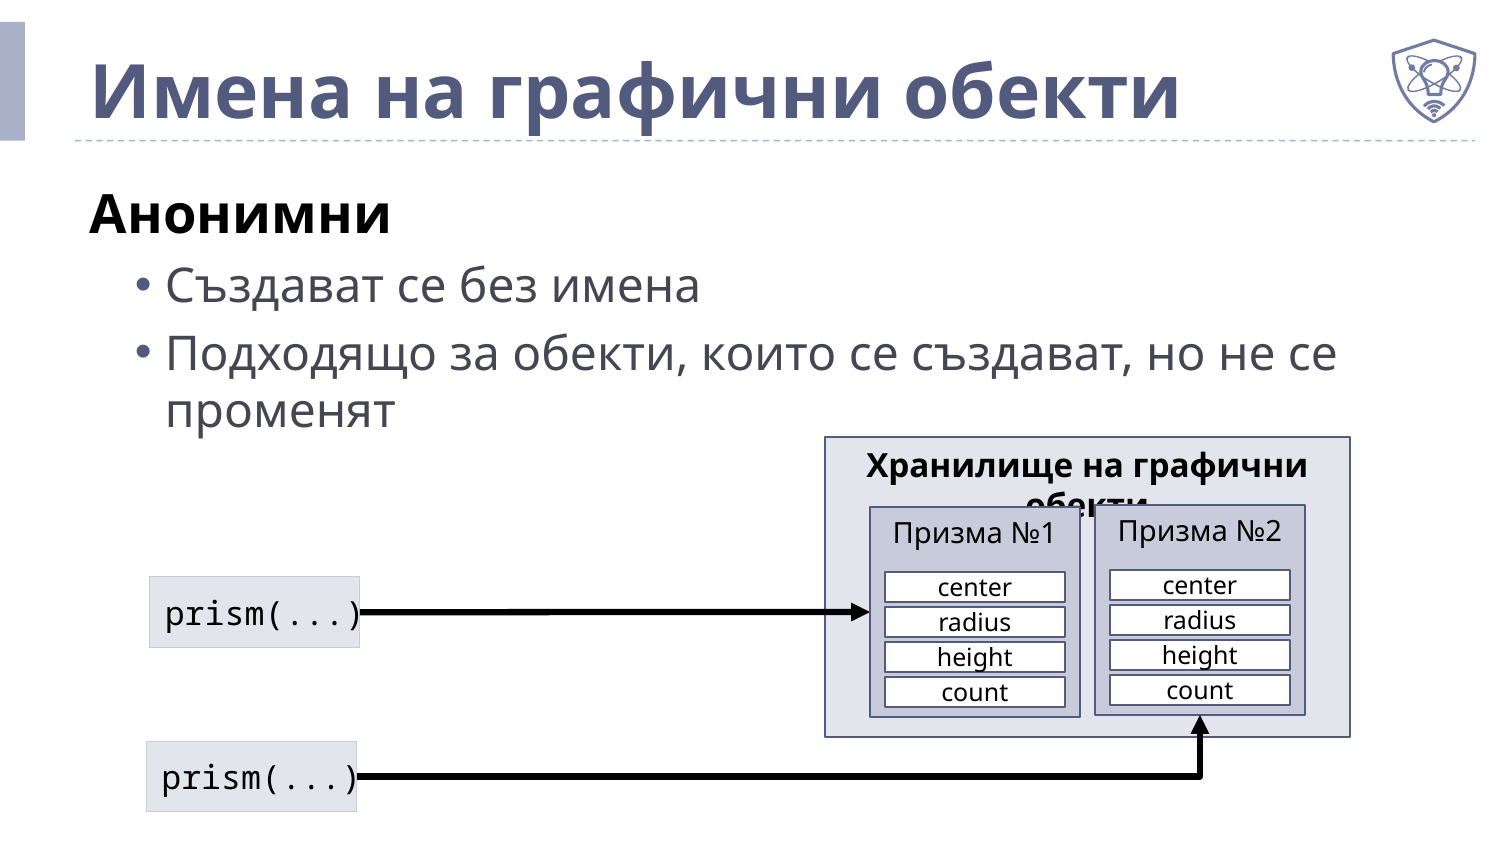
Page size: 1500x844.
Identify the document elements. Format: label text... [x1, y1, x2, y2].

text_box Призма №2 [1093, 503, 1307, 717]
text_box height [883, 640, 1067, 673]
text_box Призма №1 [868, 505, 1082, 714]
title Имена на графични обекти [75, 18, 1475, 141]
list Анонимни Създават се без имена Подходящо за обекти, които се създават, но не се променят [75, 171, 1475, 835]
text_box center [883, 570, 1067, 603]
text_box radius [883, 605, 1067, 638]
text_box Хранилище на графични обекти [823, 435, 1352, 738]
text_box prism(...) [149, 576, 360, 648]
text_box count [1108, 673, 1292, 706]
text_box center [1108, 568, 1292, 601]
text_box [356, 714, 1201, 777]
text_box prism(...) [146, 741, 357, 812]
text_box height [1108, 638, 1292, 671]
text_box count [883, 675, 1067, 708]
text_box radius [1108, 603, 1292, 636]
